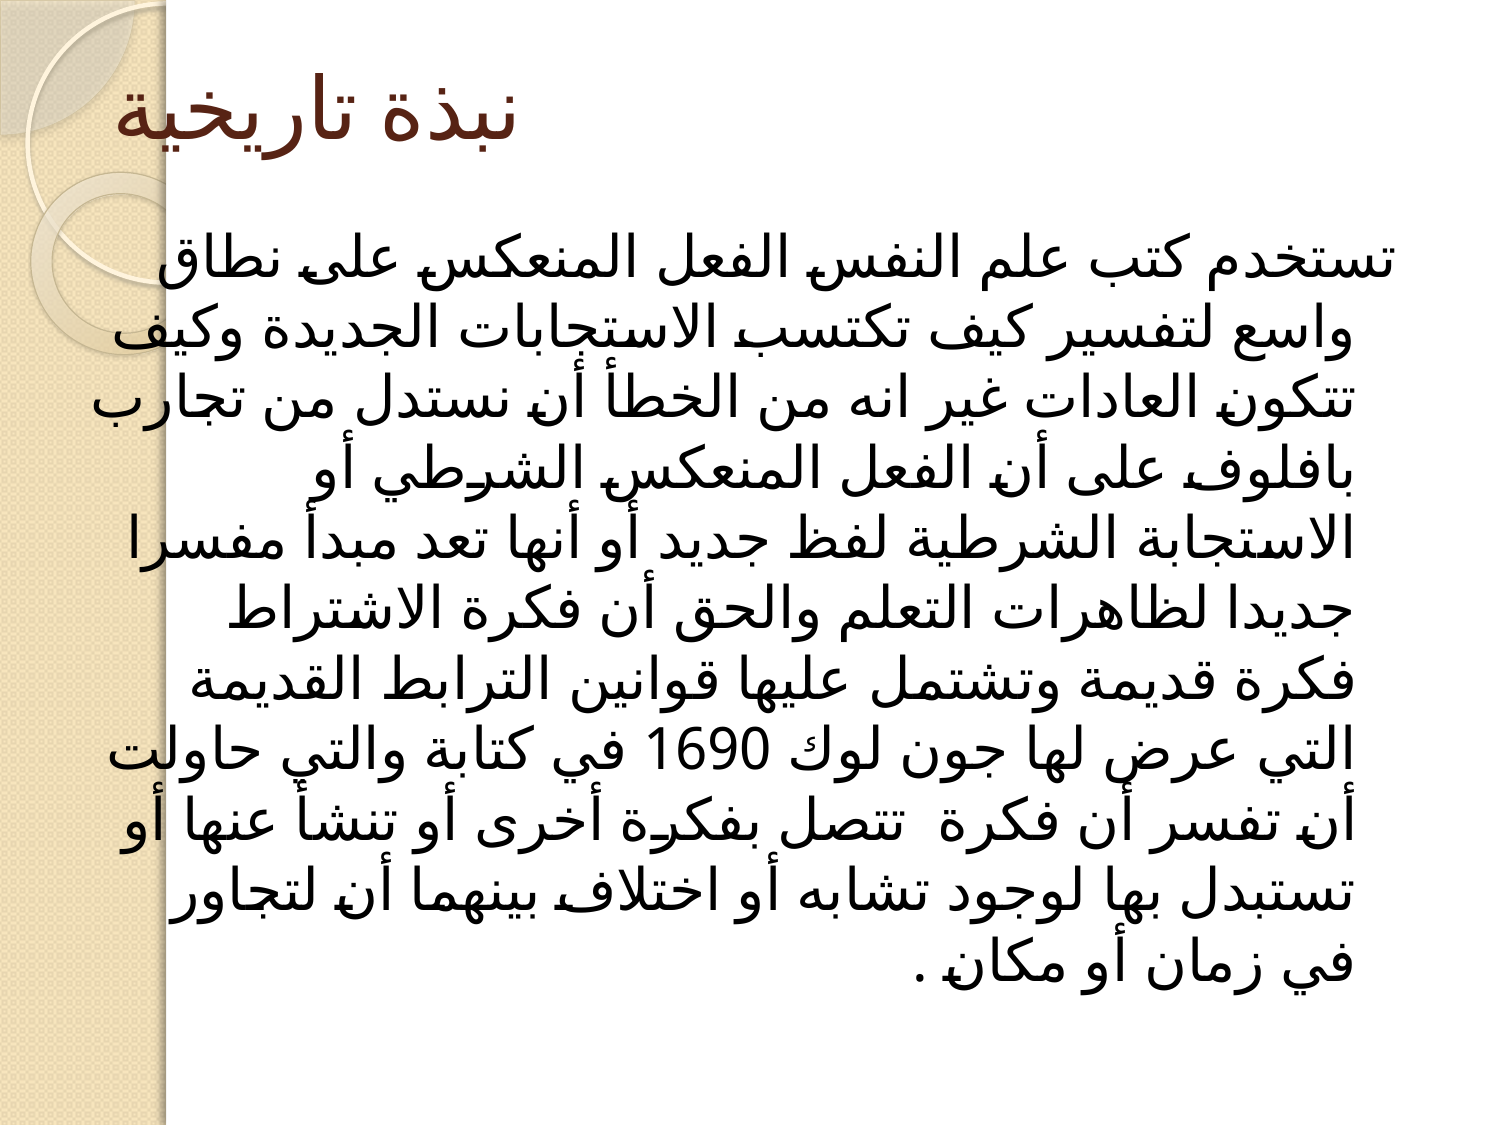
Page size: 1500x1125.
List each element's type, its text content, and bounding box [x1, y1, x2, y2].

title نبذة تاريخية [75, 61, 1425, 164]
text_box [0, 0, 1500, 61]
list تستخدم كتب علم النفس الفعل المنعكس على نطاق واسع لتفسير كيف تكتسب الاستجابات الجديدة وكيف تتكون العادات غير انه من الخطأ أن نستدل من تجارب بافلوف على أن الفعل المنعكس الشرطي أو الاستجابة الشرطية لفظ جديد أو أنها تعد مبدأ مفسرا جديدا لظاهرات التعلم والحق أن فكرة الاشتراط فكرة قديمة وتشتمل عليها قوانين الترابط القديمة التي عرض لها جون لوك 1690 في كتابة والتي حاولت أن تفسر أن فكرة تتصل بفكرة أخرى أو تنشأ عنها أو تستبدل بها لوجود تشابه أو اختلاف بينهما أن لتجاور في زمان أو مكان . [75, 210, 1425, 1005]
